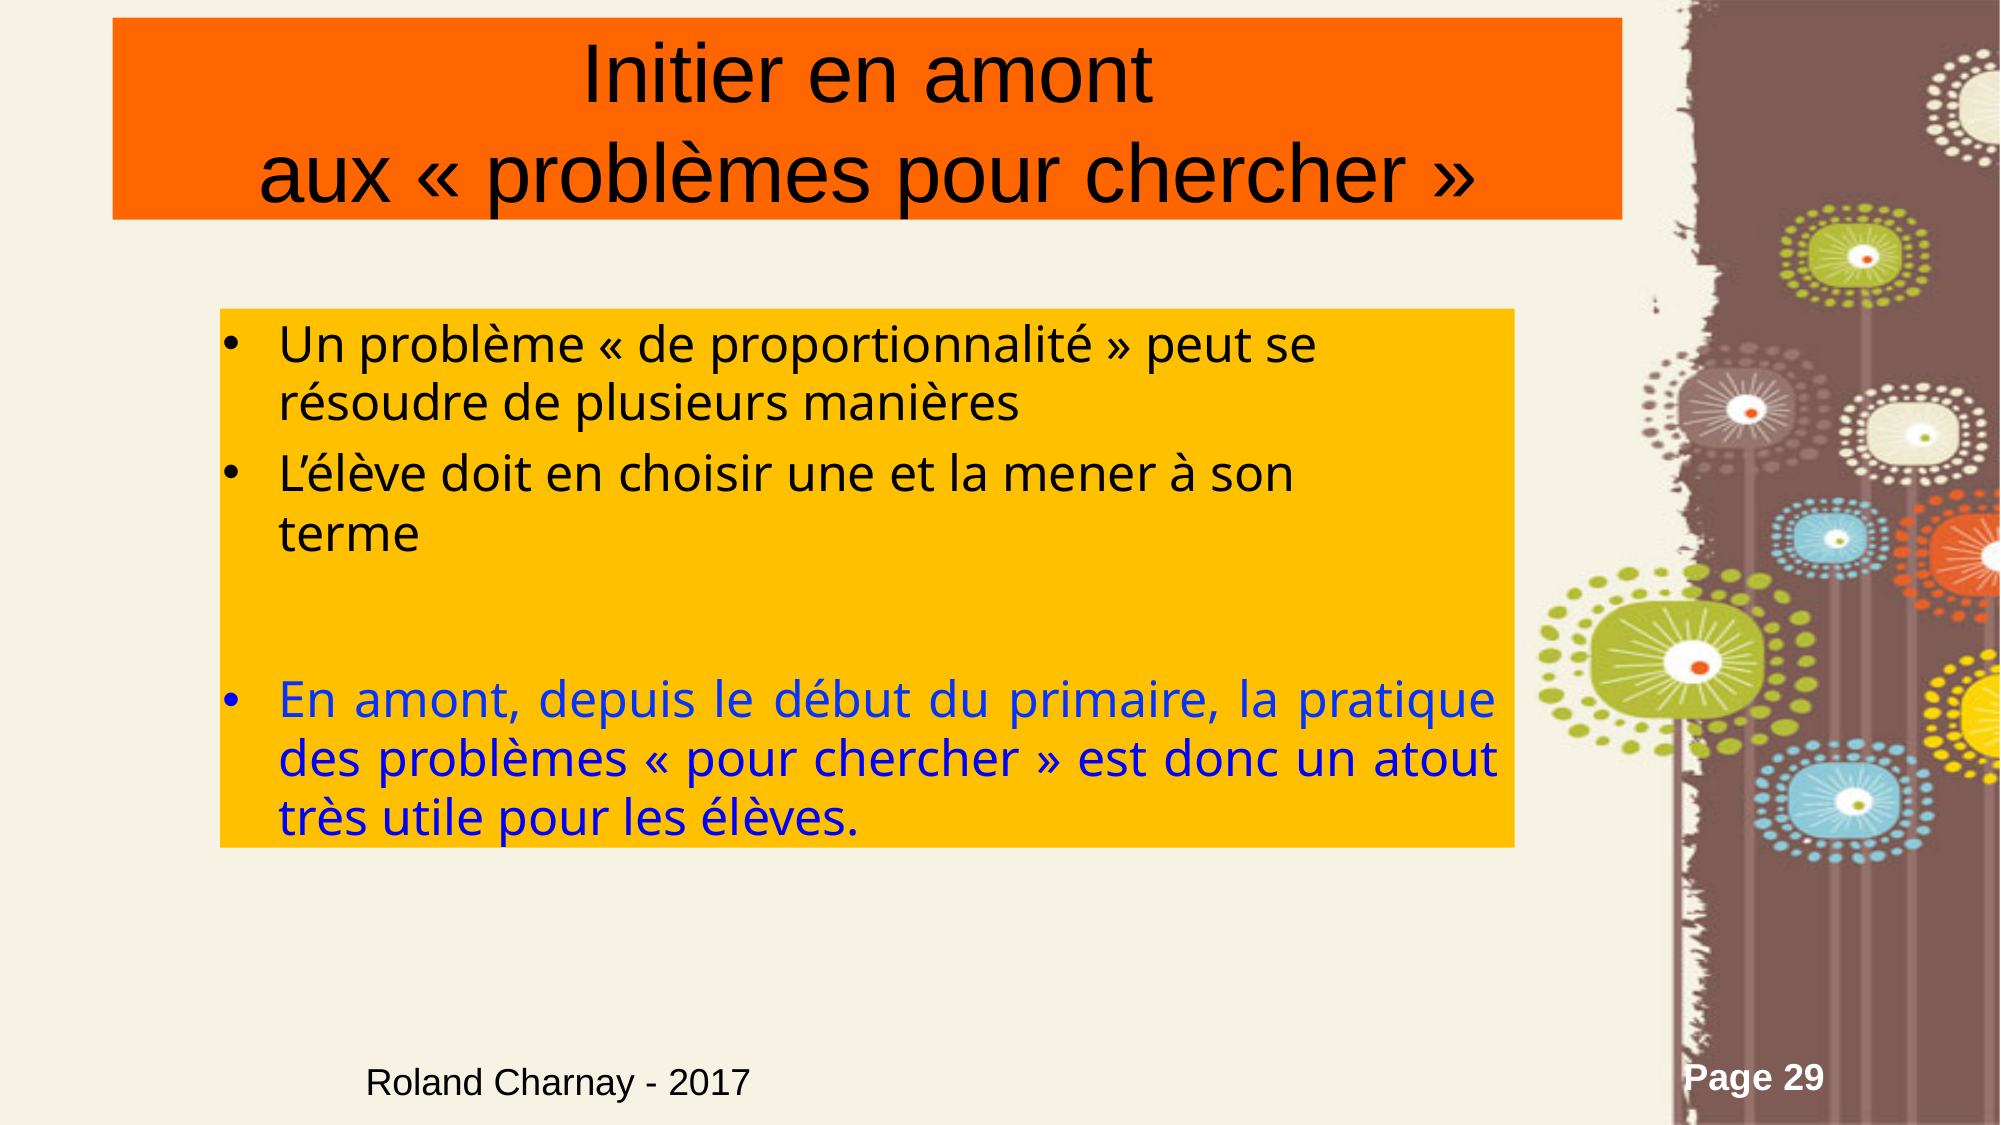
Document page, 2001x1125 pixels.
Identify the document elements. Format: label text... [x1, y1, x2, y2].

text_box Un problème « de proportionnalité » peut se résoudre de plusieurs manières L’élève doit en choisir une et la mener à son terme En amont, depuis le début du primaire, la pratique des problèmes « pour chercher » est donc un atout très utile pour les élèves. [220, 308, 1515, 848]
picture [0, 0, 2000, 1125]
footer Roland Charnay - 2017 [363, 1055, 768, 1125]
title Initier en amont aux « problèmes pour chercher » [112, 17, 1623, 220]
